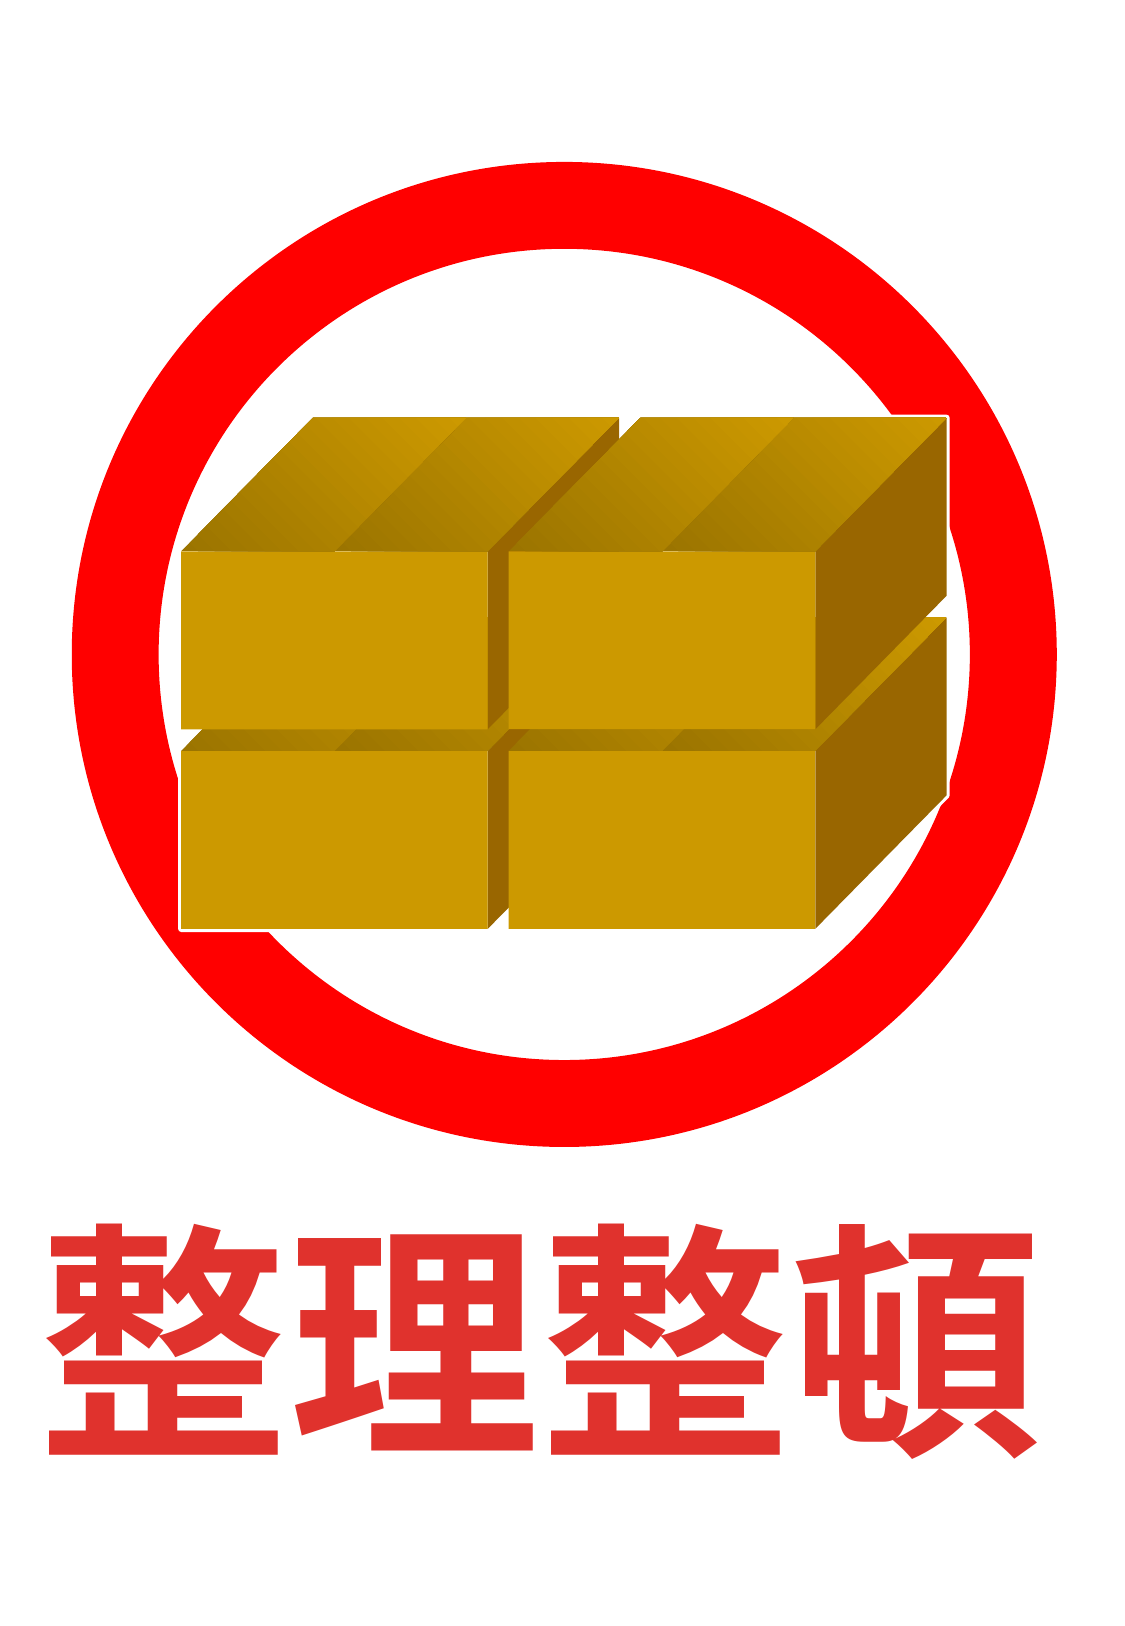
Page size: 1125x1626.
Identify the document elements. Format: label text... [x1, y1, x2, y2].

text_box 整理整頓 [23, 1178, 1106, 1494]
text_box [71, 161, 1057, 1148]
